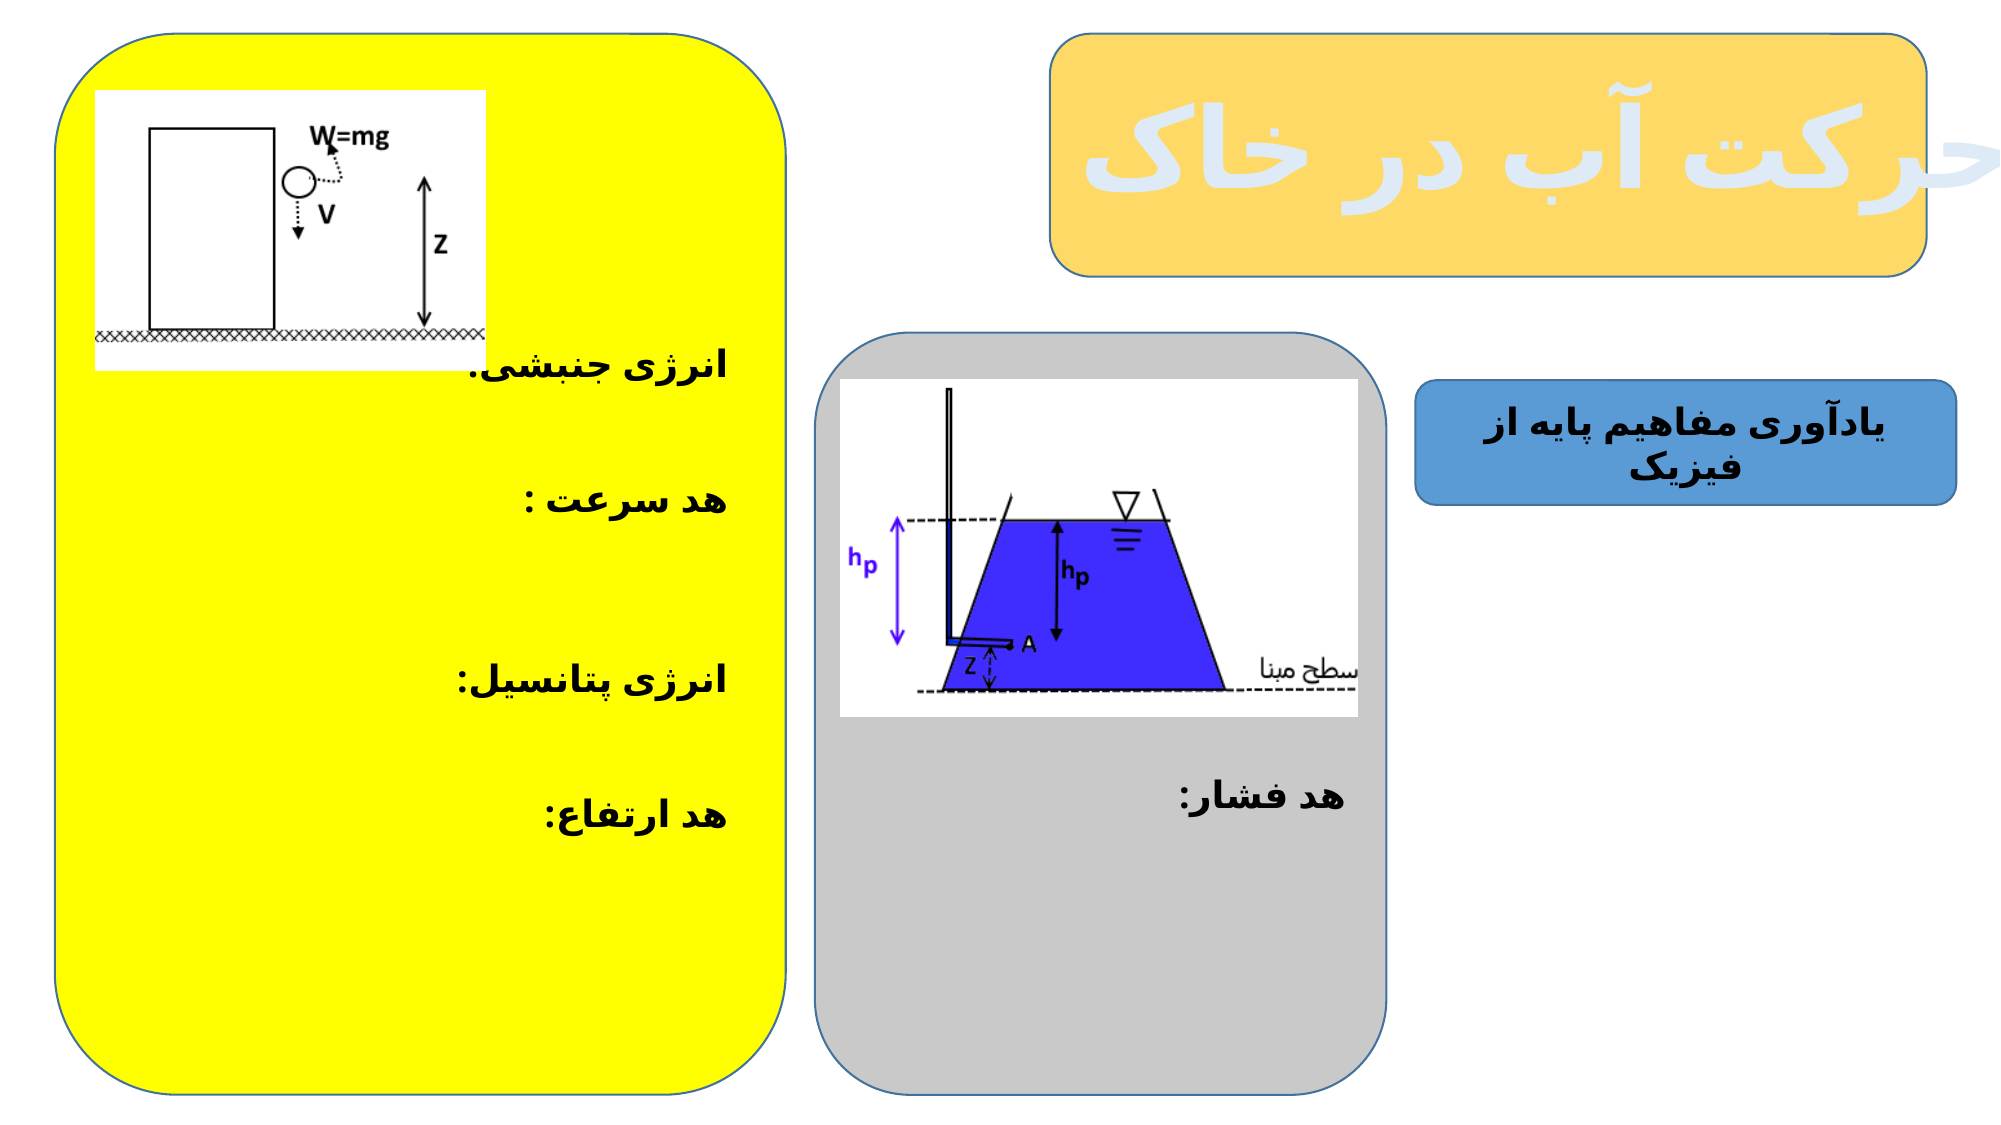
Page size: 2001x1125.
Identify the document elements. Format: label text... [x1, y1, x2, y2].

text_box [1048, 32, 1928, 278]
picture [840, 379, 1358, 717]
text_box یادآوری مفاهیم پایه از فیزیک [1414, 379, 1958, 506]
text_box [813, 331, 1388, 1096]
picture [95, 90, 486, 371]
text_box حرکت آب در خاک [1064, 68, 2000, 219]
text_box [53, 32, 787, 1096]
